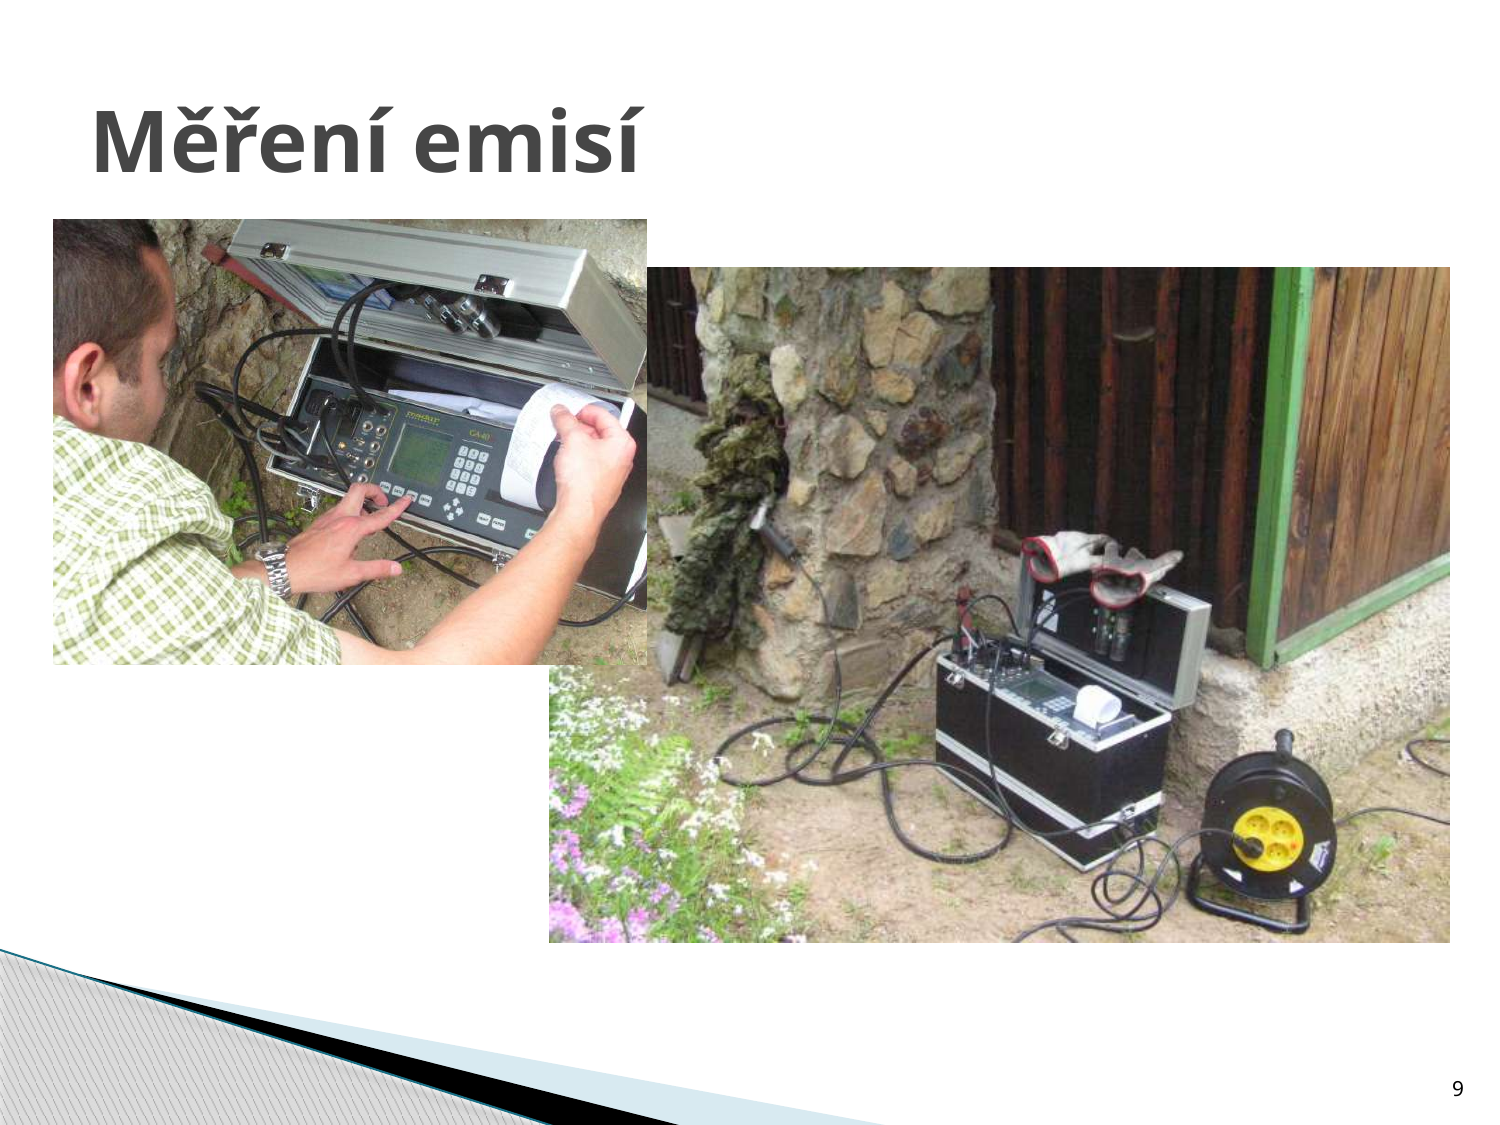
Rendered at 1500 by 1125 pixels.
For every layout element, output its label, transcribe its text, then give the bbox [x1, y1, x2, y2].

slide_number 9 [1418, 1051, 1479, 1112]
picture [52, 219, 1450, 943]
title Měření emisí [75, 45, 1425, 233]
